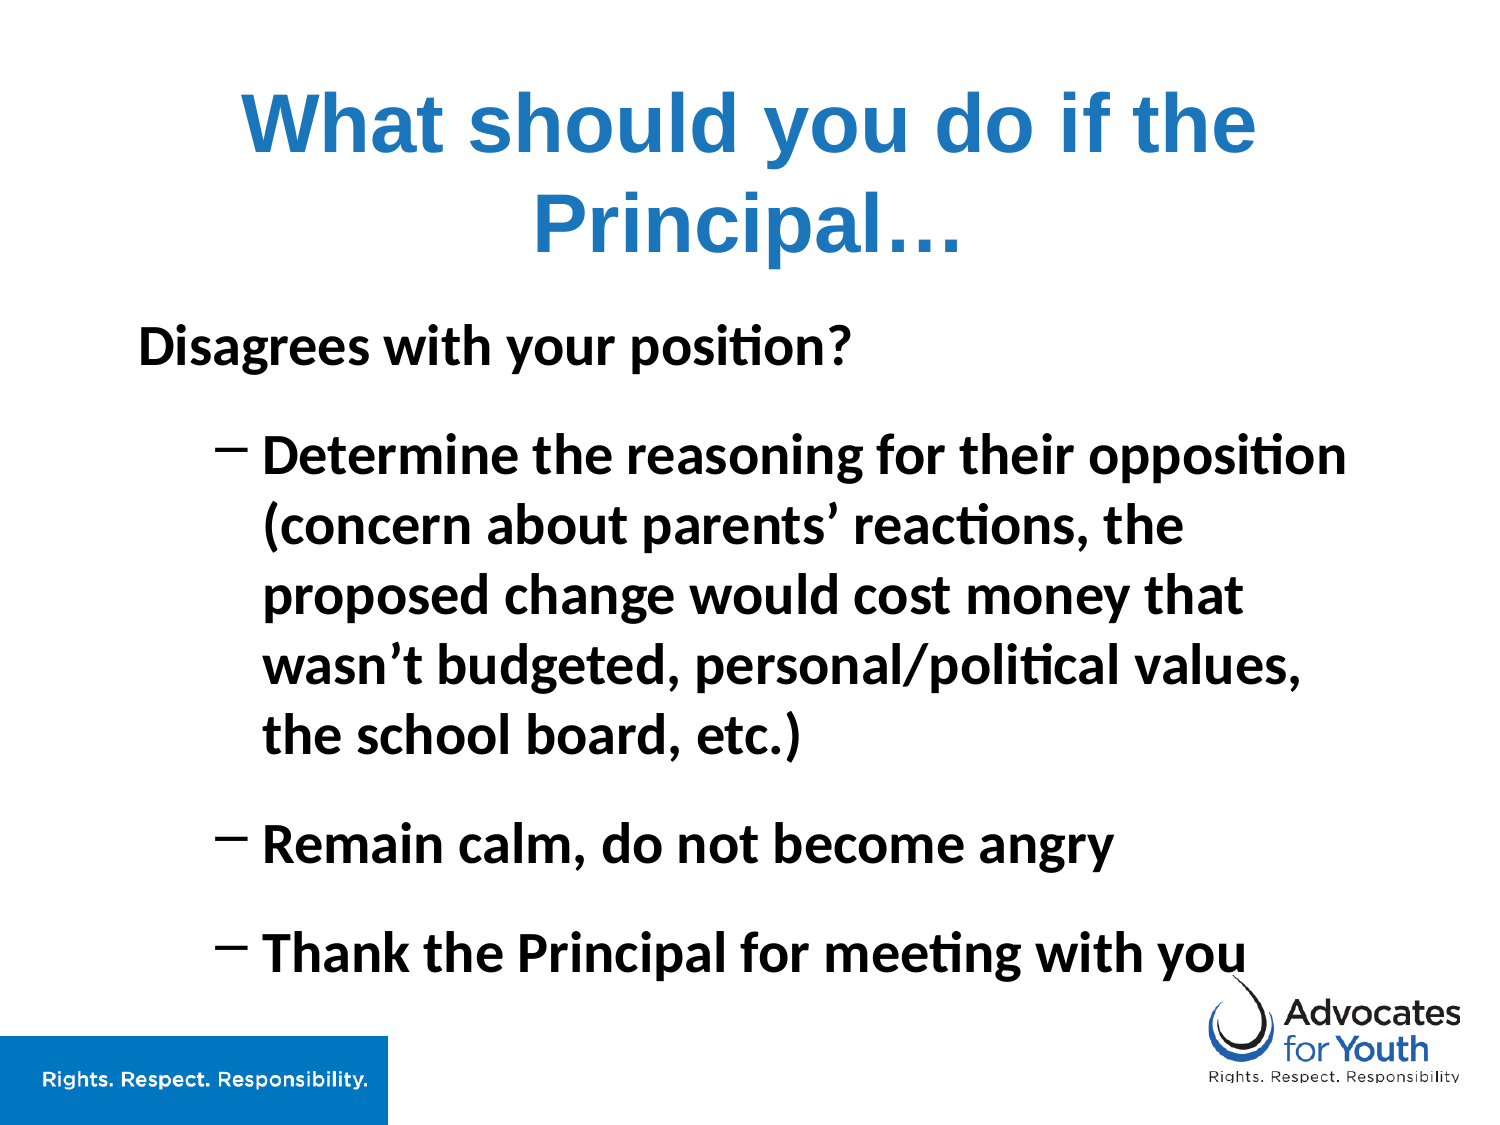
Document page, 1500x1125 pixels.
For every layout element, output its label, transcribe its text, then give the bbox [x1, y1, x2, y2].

picture [0, 1036, 388, 1125]
list Disagrees with your position? Determine the reasoning for their opposition (concern about parents’ reactions, the proposed change would cost money that wasn’t budgeted, personal/political values, the school board, etc.) Remain calm, do not become angry Thank the Principal for meeting with you [112, 299, 1388, 1025]
title What should you do if the Principal… [112, 75, 1388, 263]
picture [1208, 974, 1461, 1083]
